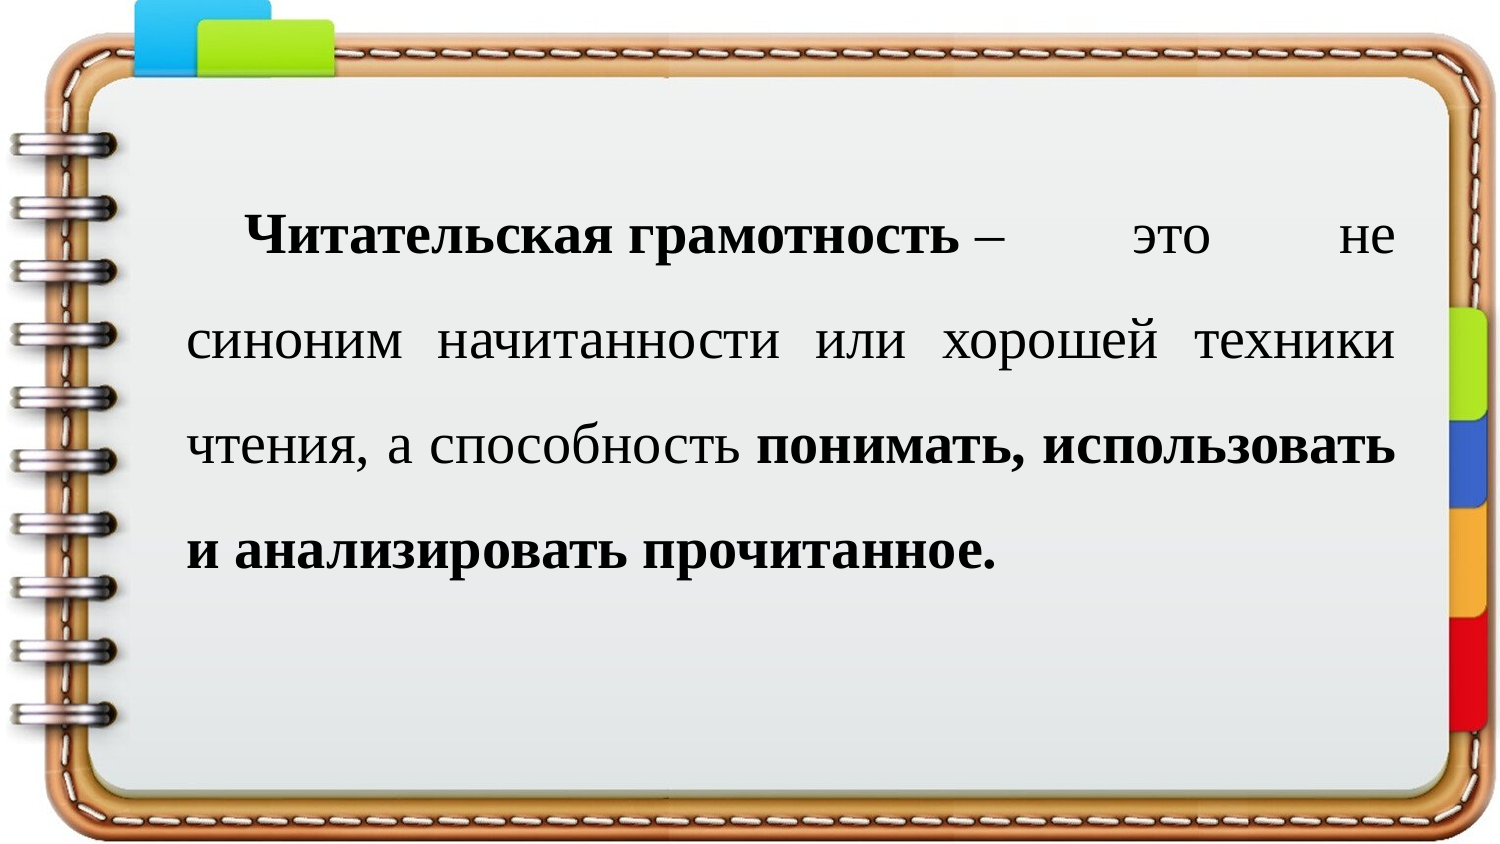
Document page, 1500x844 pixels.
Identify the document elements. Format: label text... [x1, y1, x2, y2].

title Читательская грамотность – это не синоним начитанности или хорошей техники чтения, а способность понимать, использовать и анализировать прочитанное. [171, 410, 1412, 588]
picture [0, 0, 1500, 844]
